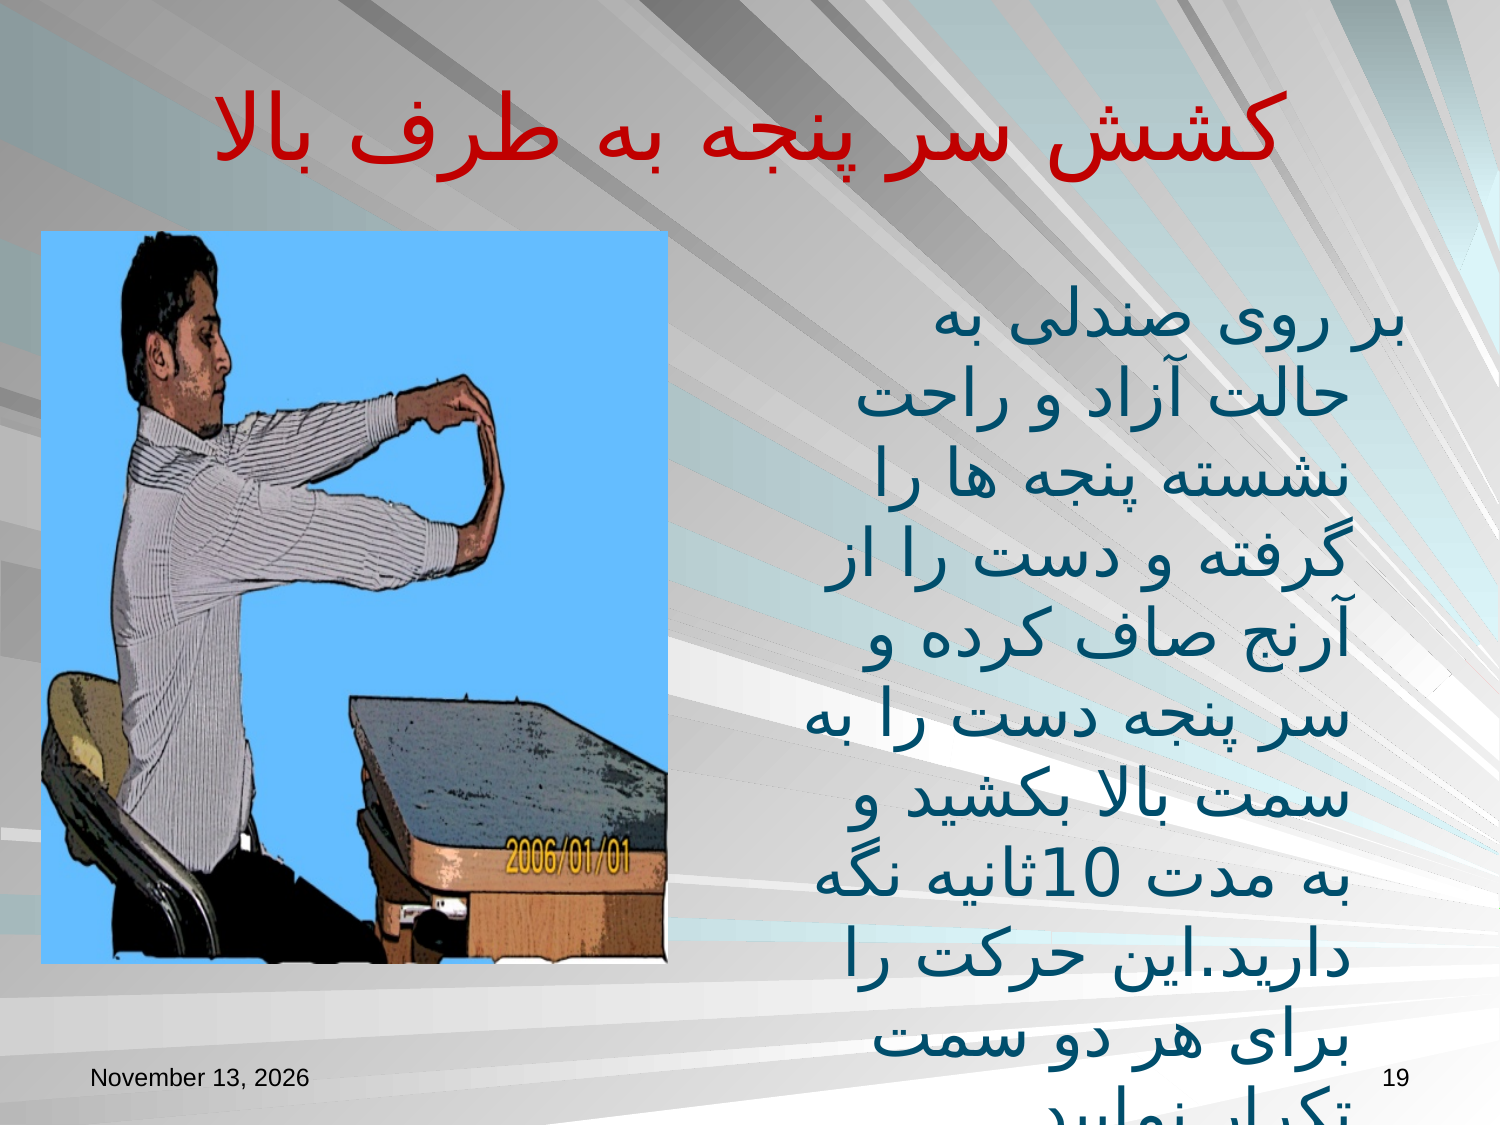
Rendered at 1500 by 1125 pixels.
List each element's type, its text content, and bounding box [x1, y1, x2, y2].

slide_number 19 [1074, 1023, 1426, 1100]
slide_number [74, 1023, 426, 1100]
list بر روی صندلی به حالت آزاد و راحت نشسته پنجه ها را گرفته و دست را از آرنج صاف کرده و سر پنجه دست را به سمت بالا بکشید و به مدت 10ثانیه نگه دارید.این حرکت را برای هر دو سمت تکرار نمایید . [762, 262, 1426, 1006]
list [41, 231, 668, 965]
title کشش سر پنجه به طرف بالا [74, 89, 1426, 268]
